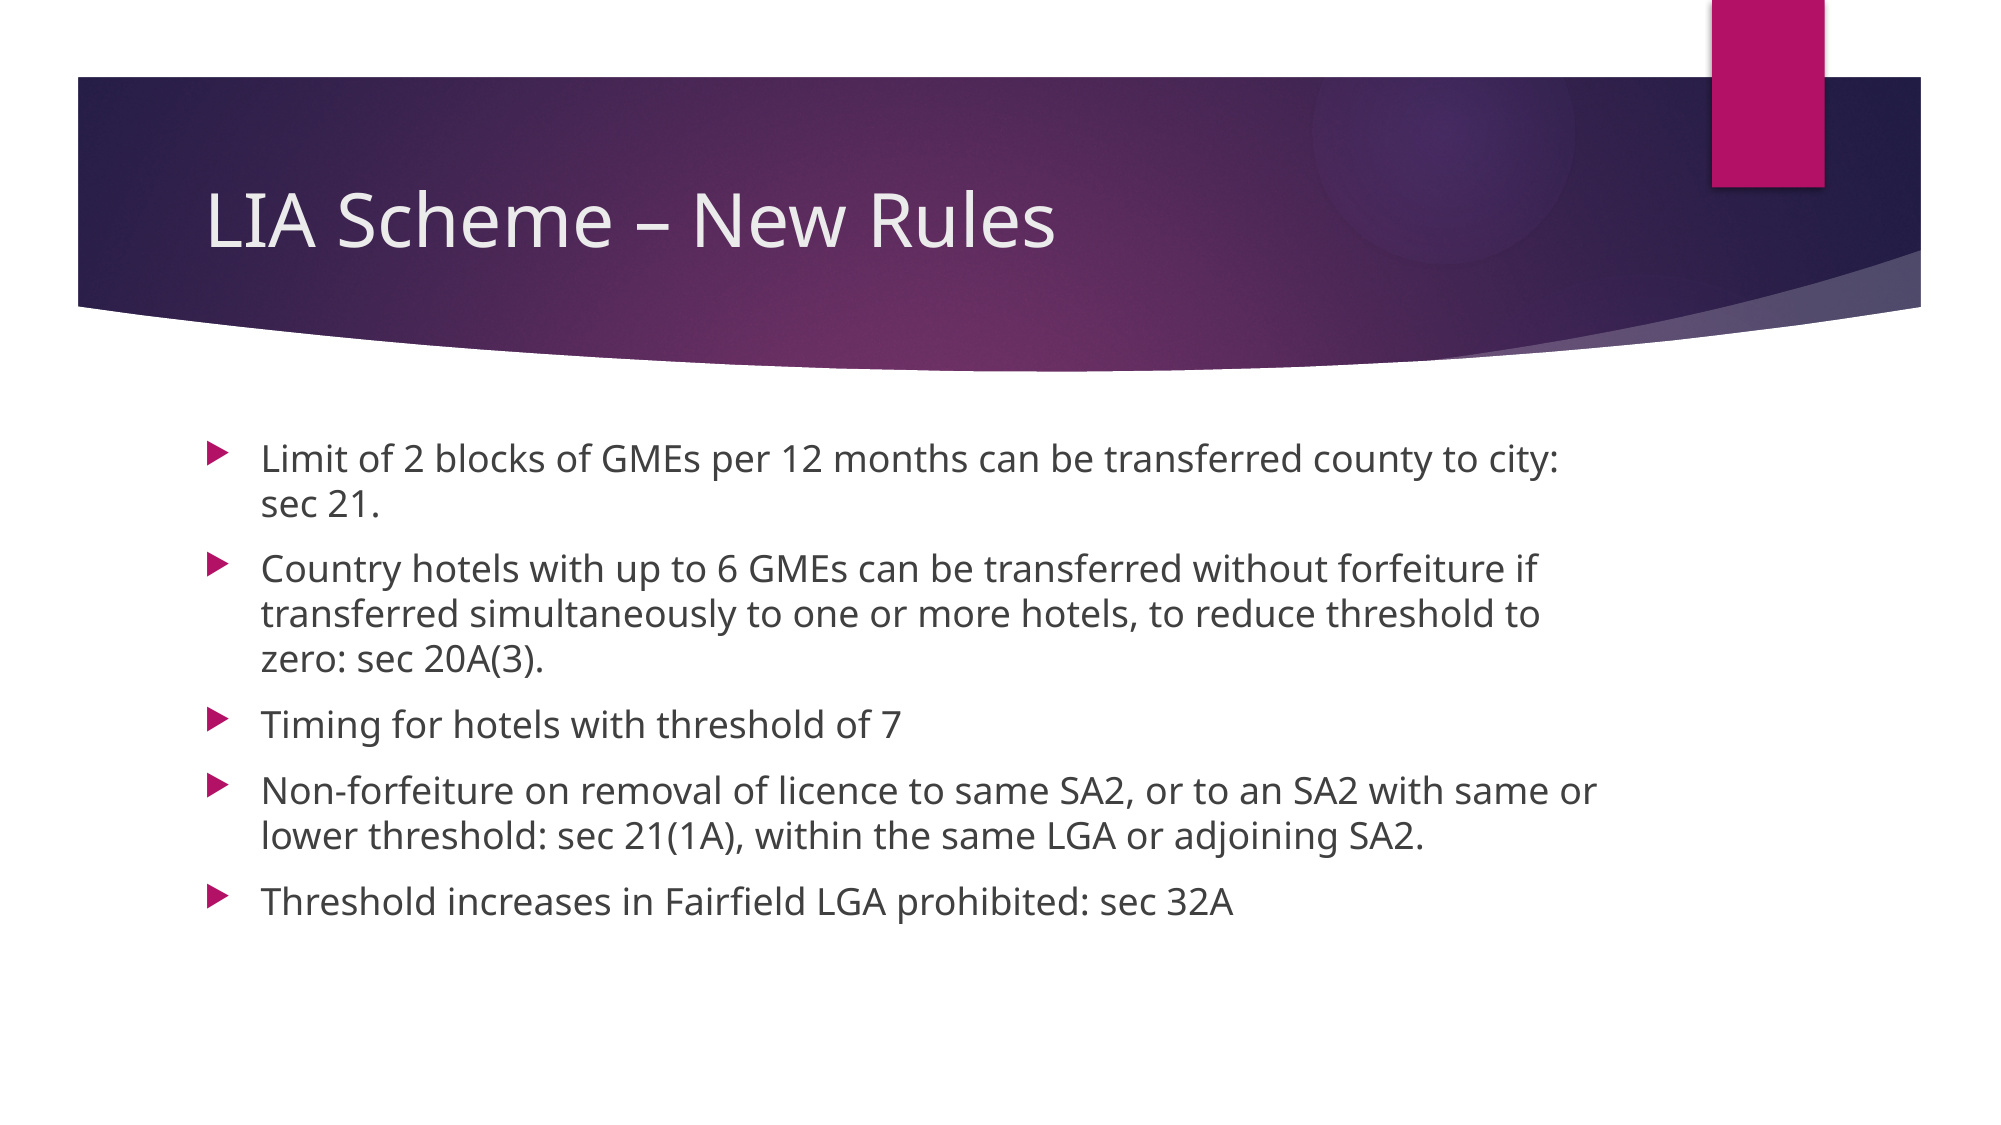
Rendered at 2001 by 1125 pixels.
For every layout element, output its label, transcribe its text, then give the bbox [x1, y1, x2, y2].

title LIA Scheme – New Rules [189, 159, 1627, 276]
list Limit of 2 blocks of GMEs per 12 months can be transferred county to city: sec 21. Country hotels with up to 6 GMEs can be transferred without forfeiture if transferred simultaneously to one or more hotels, to reduce threshold to zero: sec 20A(3). Timing for hotels with threshold of 7 Non-forfeiture on removal of licence to same SA2, or to an SA2 with same or lower threshold: sec 21(1A), within the same LGA or adjoining SA2. Threshold increases in Fairfield LGA prohibited: sec 32A [189, 427, 1638, 988]
